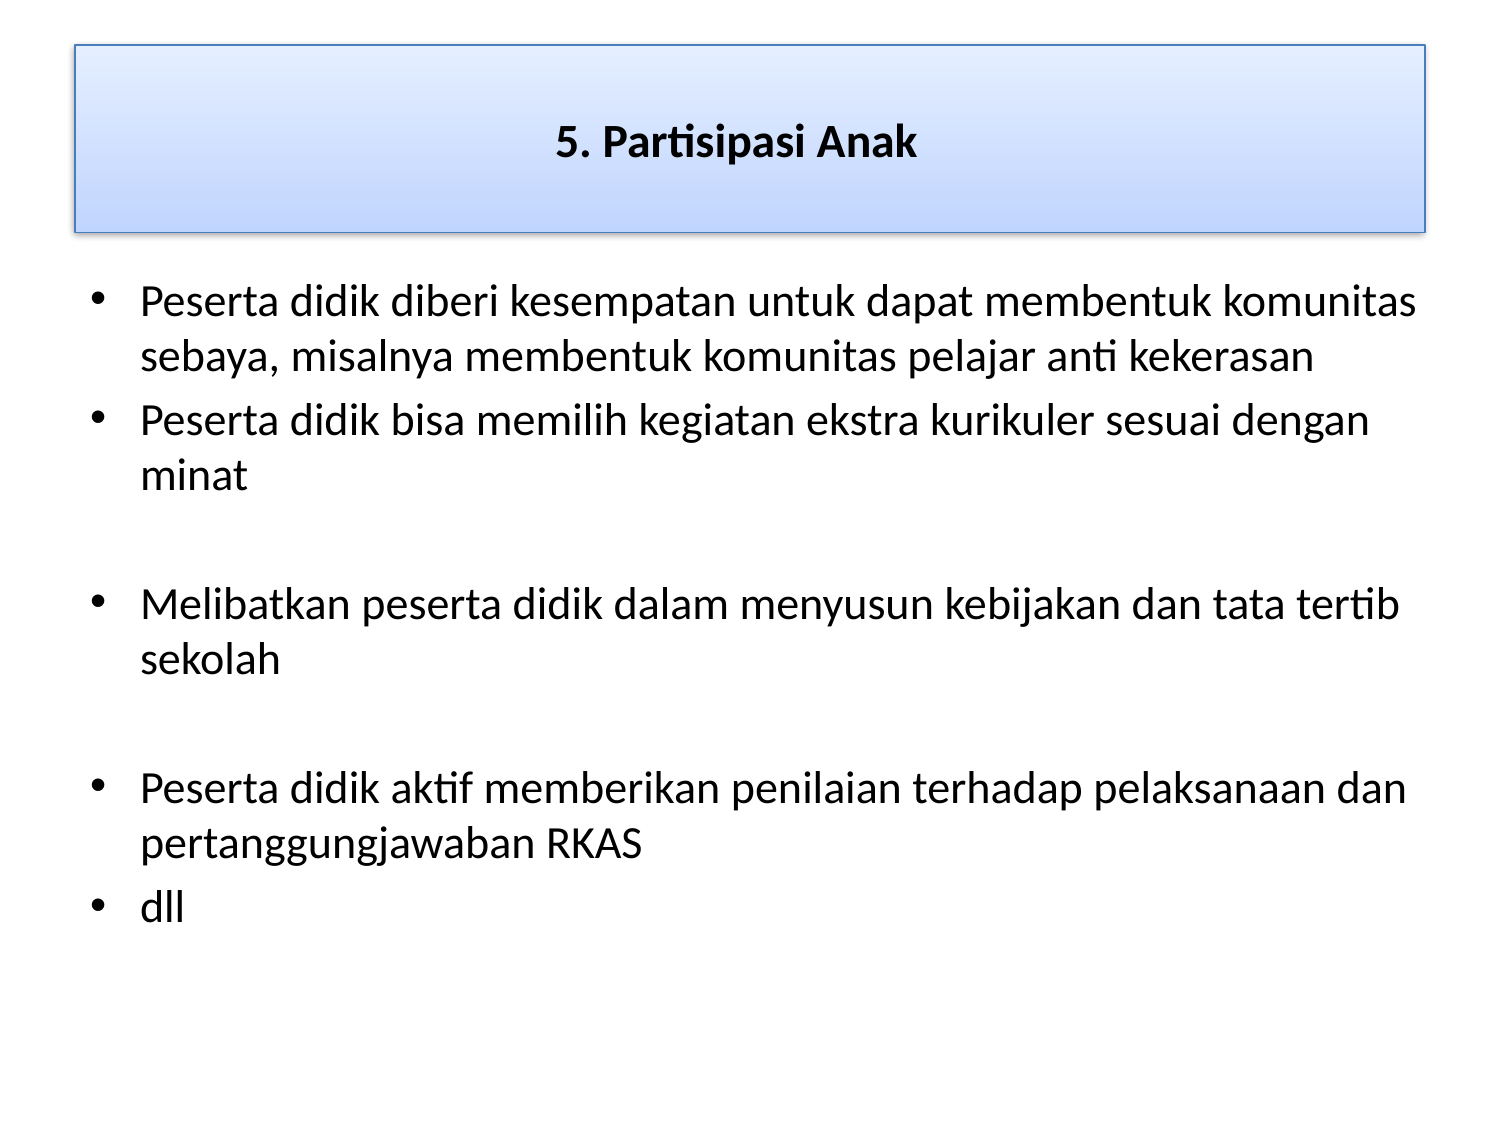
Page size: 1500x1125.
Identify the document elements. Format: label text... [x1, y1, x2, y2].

list Peserta didik diberi kesempatan untuk dapat membentuk komunitas sebaya, misalnya membentuk komunitas pelajar anti kekerasan Peserta didik bisa memilih kegiatan ekstra kurikuler sesuai dengan minat Melibatkan peserta didik dalam menyusun kebijakan dan tata tertib sekolah Peserta didik aktif memberikan penilaian terhadap pelaksanaan dan pertanggungjawaban RKAS dll [75, 262, 1436, 1059]
title 5. Partisipasi Anak [74, 44, 1426, 233]
